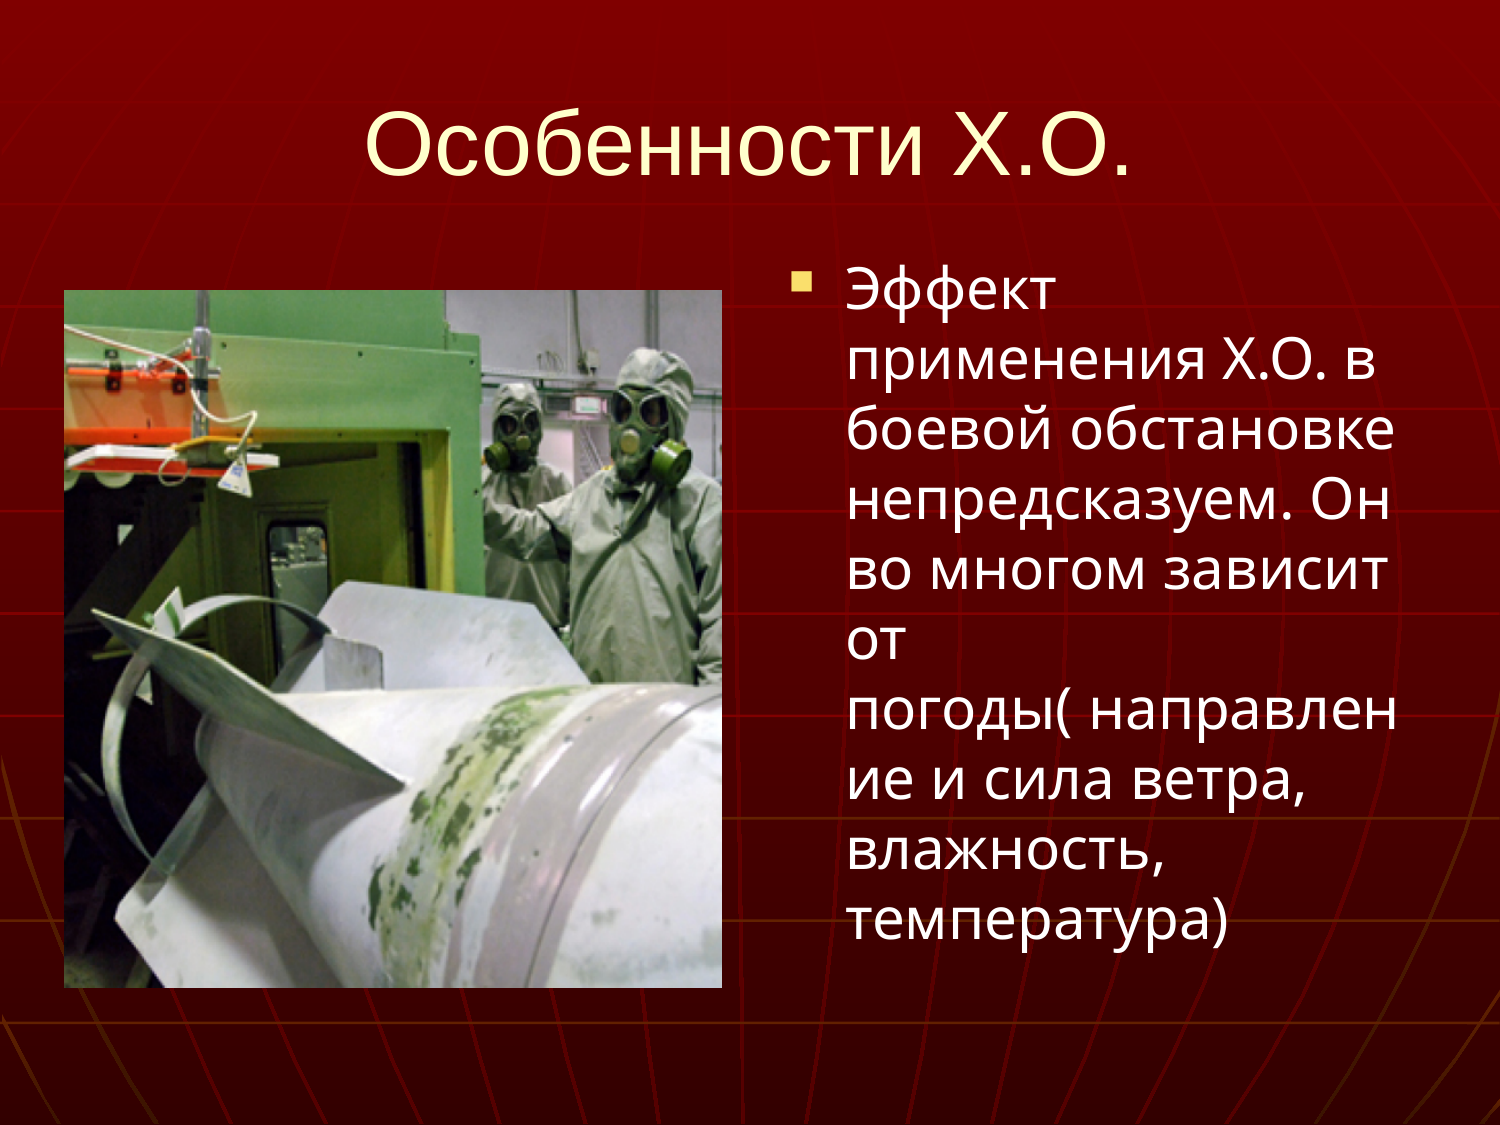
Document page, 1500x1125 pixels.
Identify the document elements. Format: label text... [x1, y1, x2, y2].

title Особенности Х.О. [74, 45, 1426, 233]
list Эффект применения Х.О. в боевой обстановке непредсказуем. Он во многом зависит от погоды( направление и сила ветра, влажность, температура) [773, 243, 1437, 987]
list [64, 290, 722, 988]
